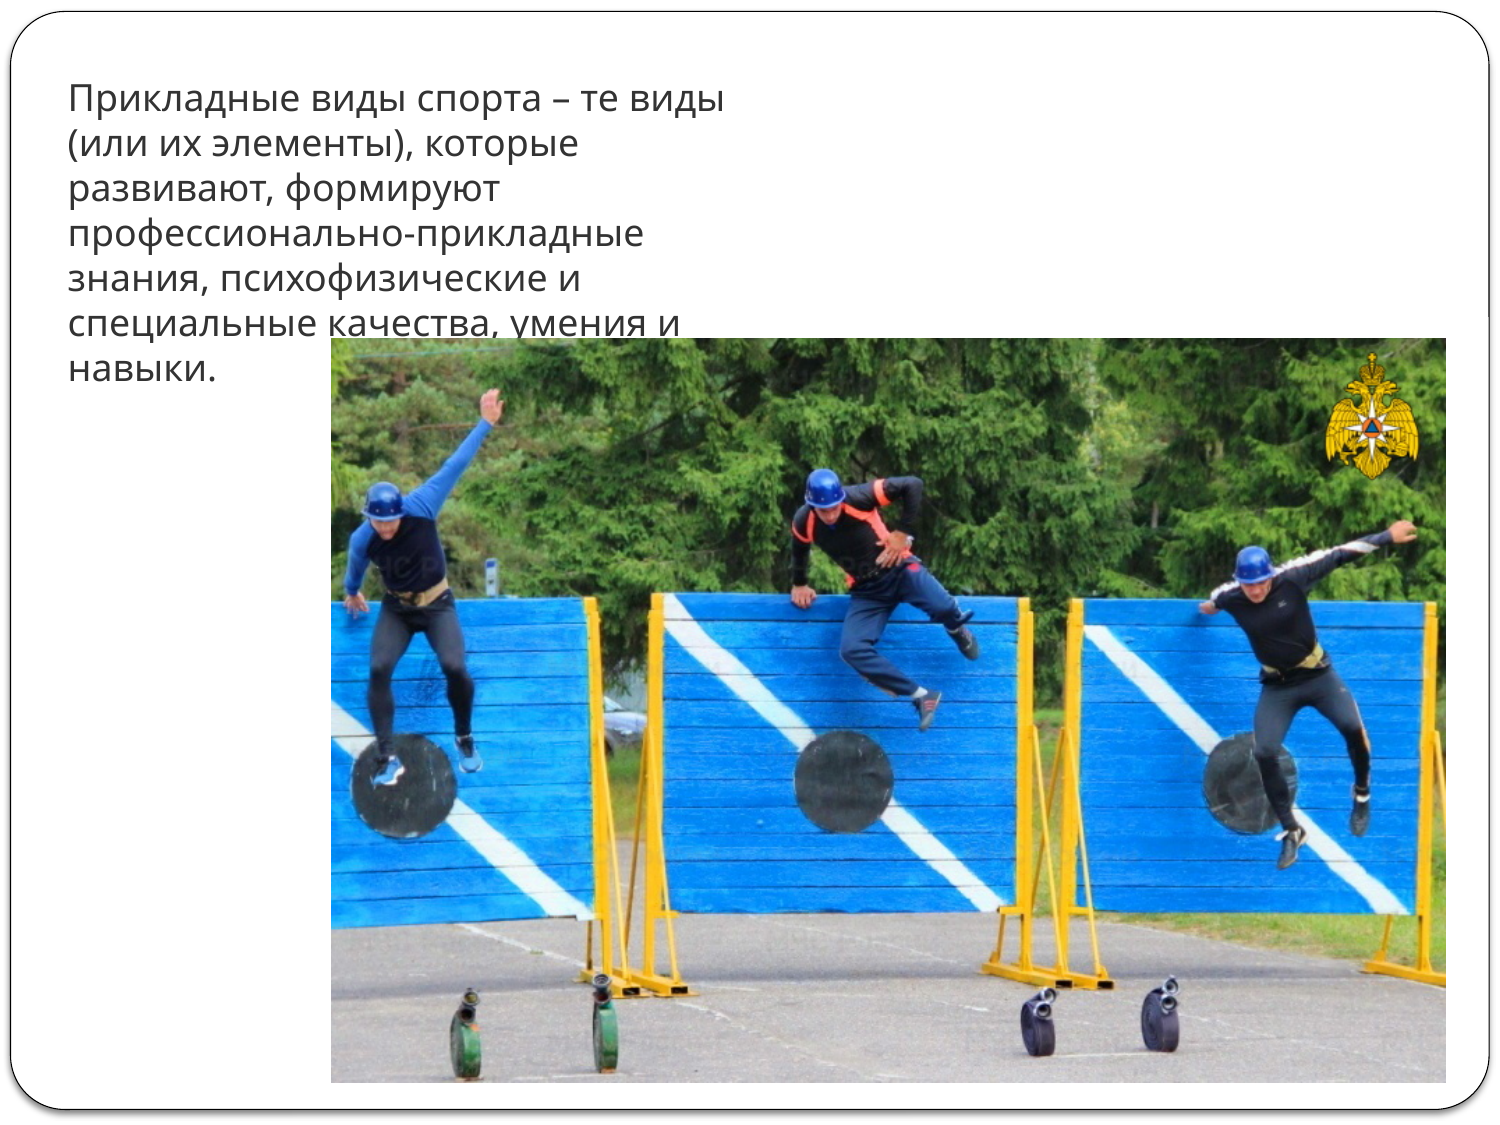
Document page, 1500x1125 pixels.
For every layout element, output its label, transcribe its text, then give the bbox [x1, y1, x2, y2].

picture [330, 337, 1447, 1083]
text_box Прикладные виды спорта – те виды (или их элементы), которые развивают, формируют профессионально-прикладные знания, психофизические и специальные качества, умения и навыки. [53, 66, 803, 397]
